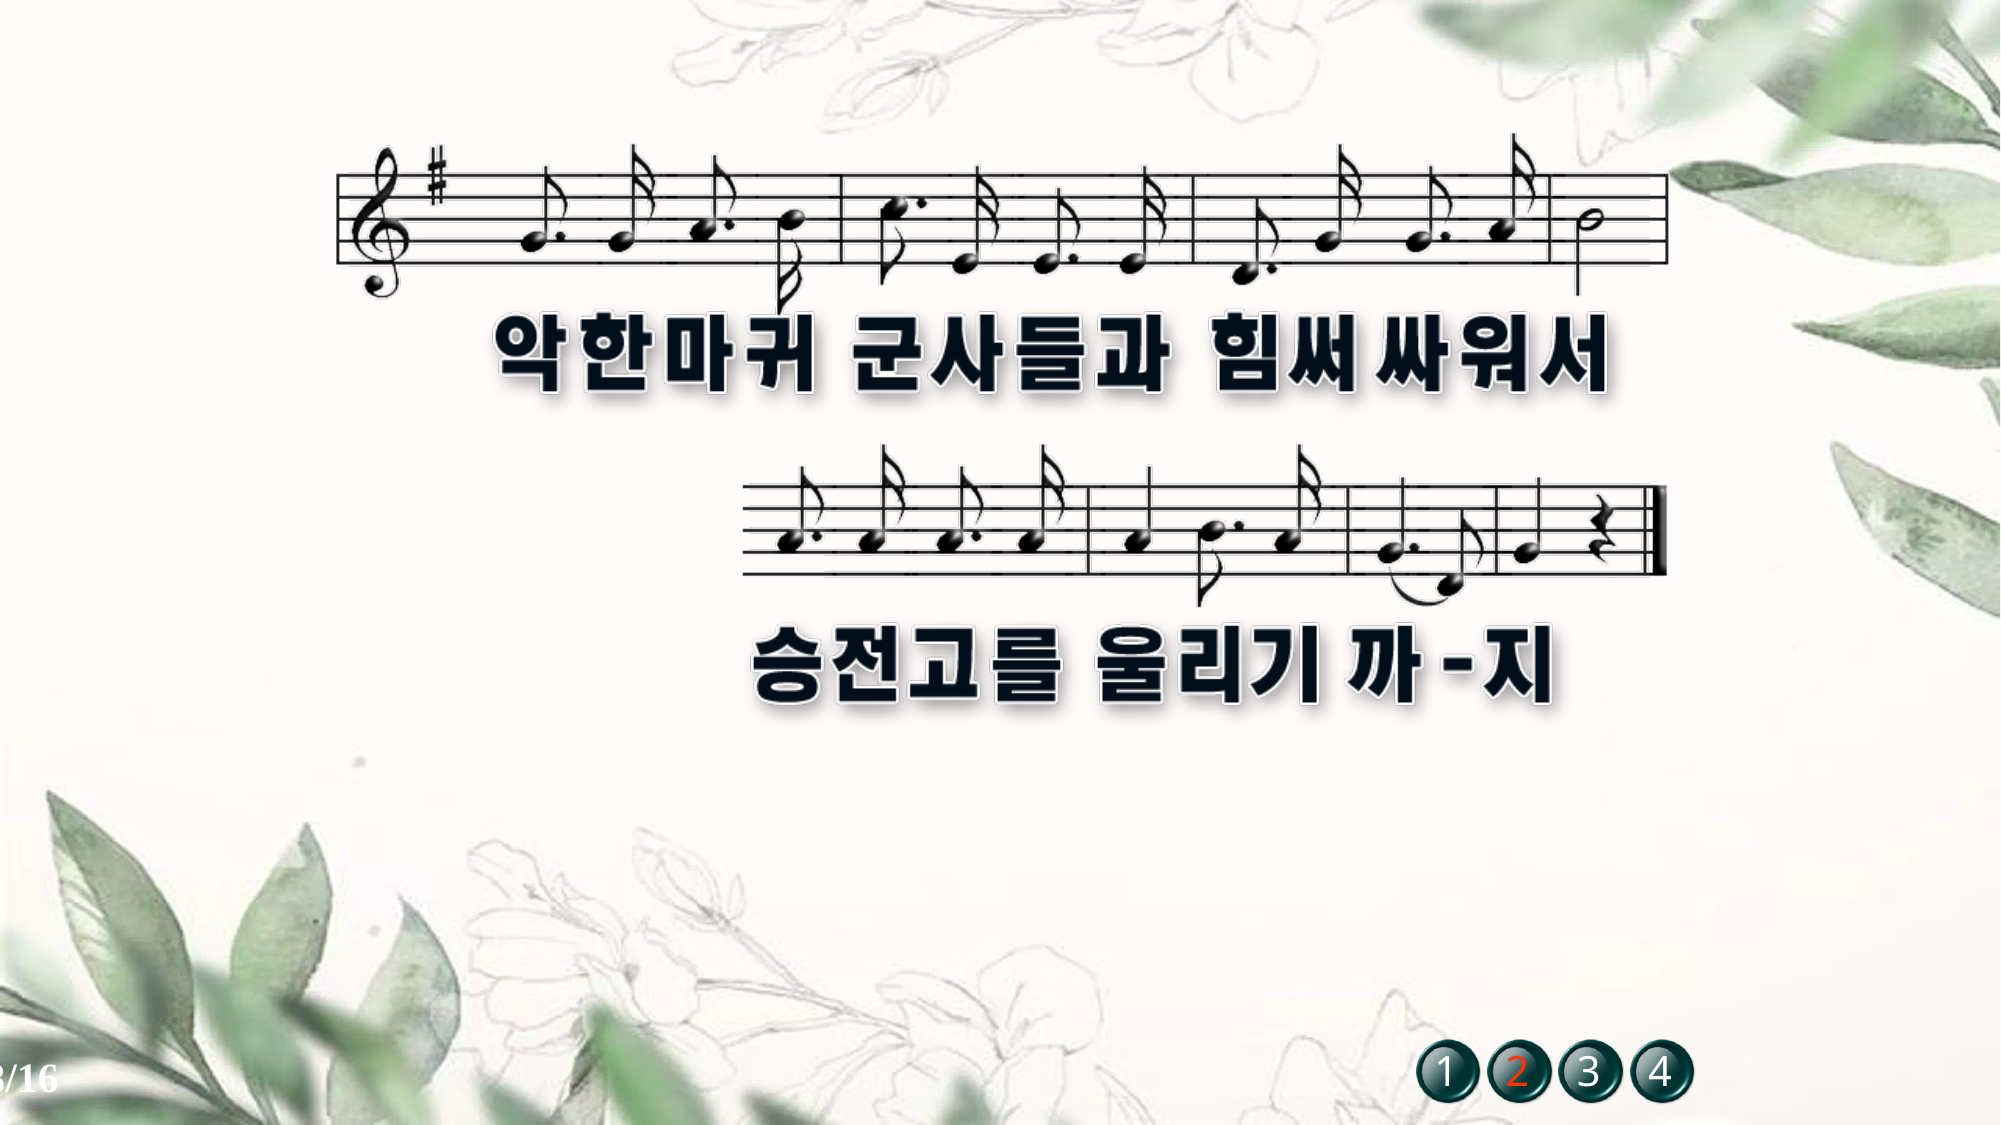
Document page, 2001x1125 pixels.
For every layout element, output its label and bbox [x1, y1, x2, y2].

text_box [1484, 1035, 1555, 1106]
text_box [1555, 1035, 1626, 1106]
text_box [1627, 1035, 1697, 1106]
picture [0, 0, 2001, 1125]
text_box [1413, 1035, 1484, 1106]
